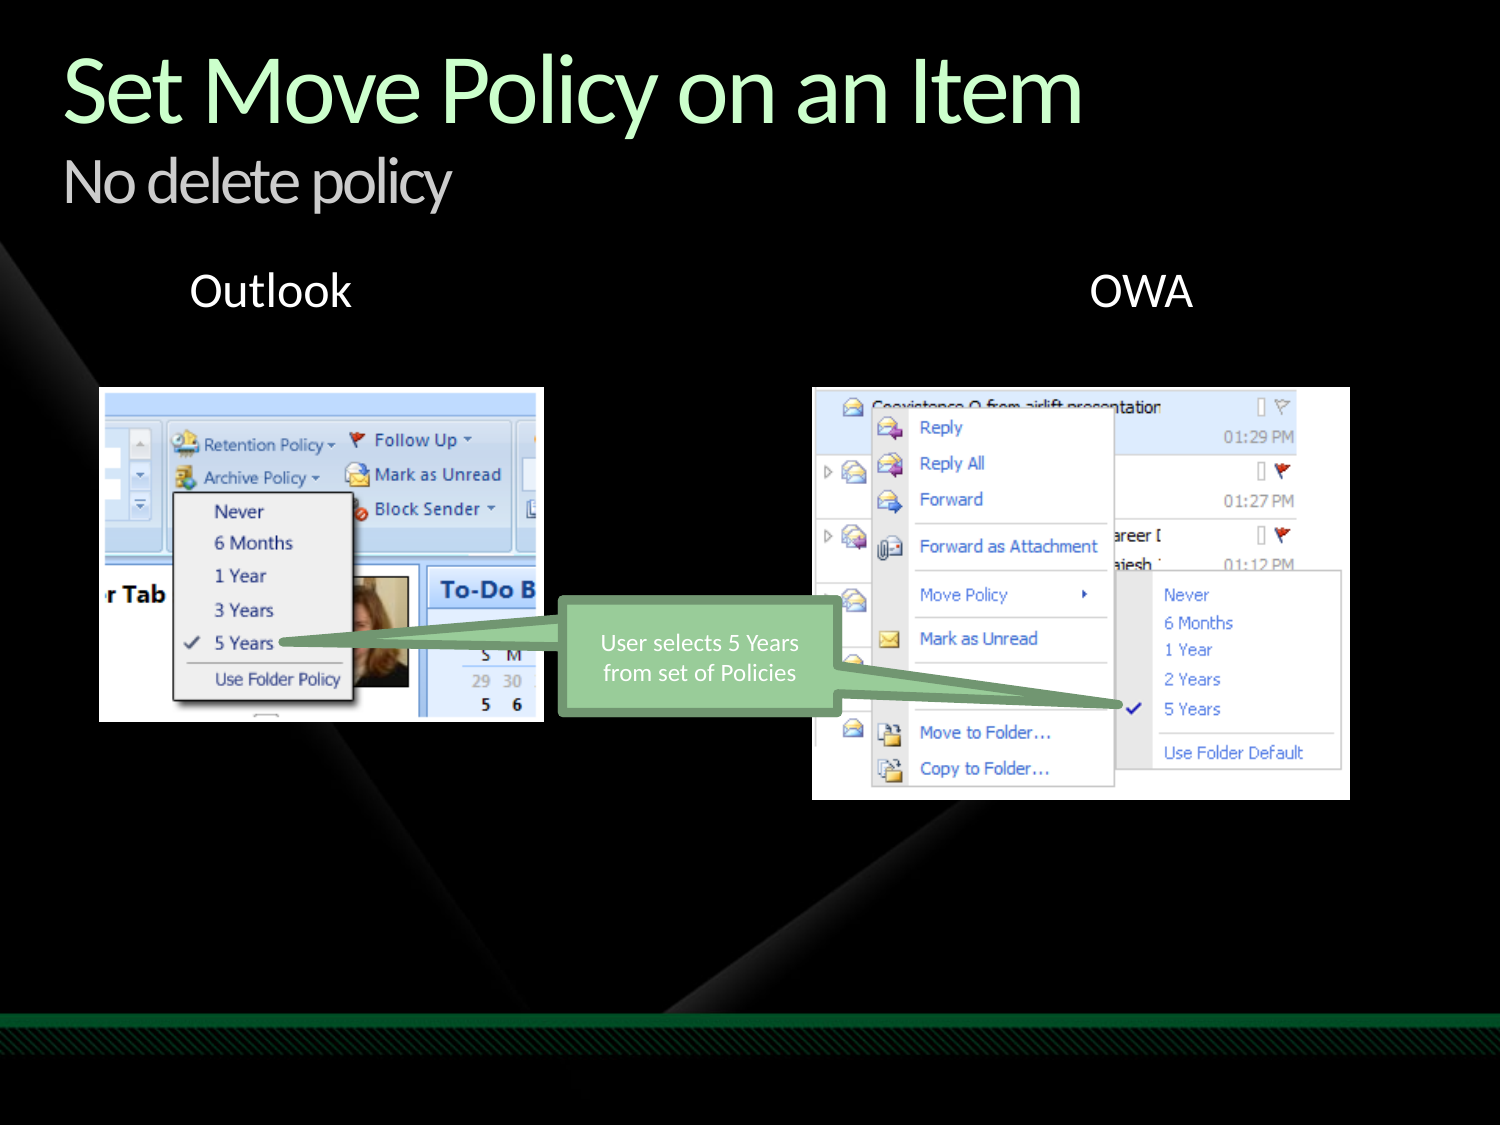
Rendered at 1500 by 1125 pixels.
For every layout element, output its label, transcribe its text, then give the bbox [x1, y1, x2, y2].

title Set Move Policy on an Item No delete policy [62, 37, 1438, 220]
text_box User selects 5 Years from set of Policies [557, 595, 806, 718]
text_box Outlook OWA [174, 249, 1450, 325]
picture [0, 0, 1500, 1125]
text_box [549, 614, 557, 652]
